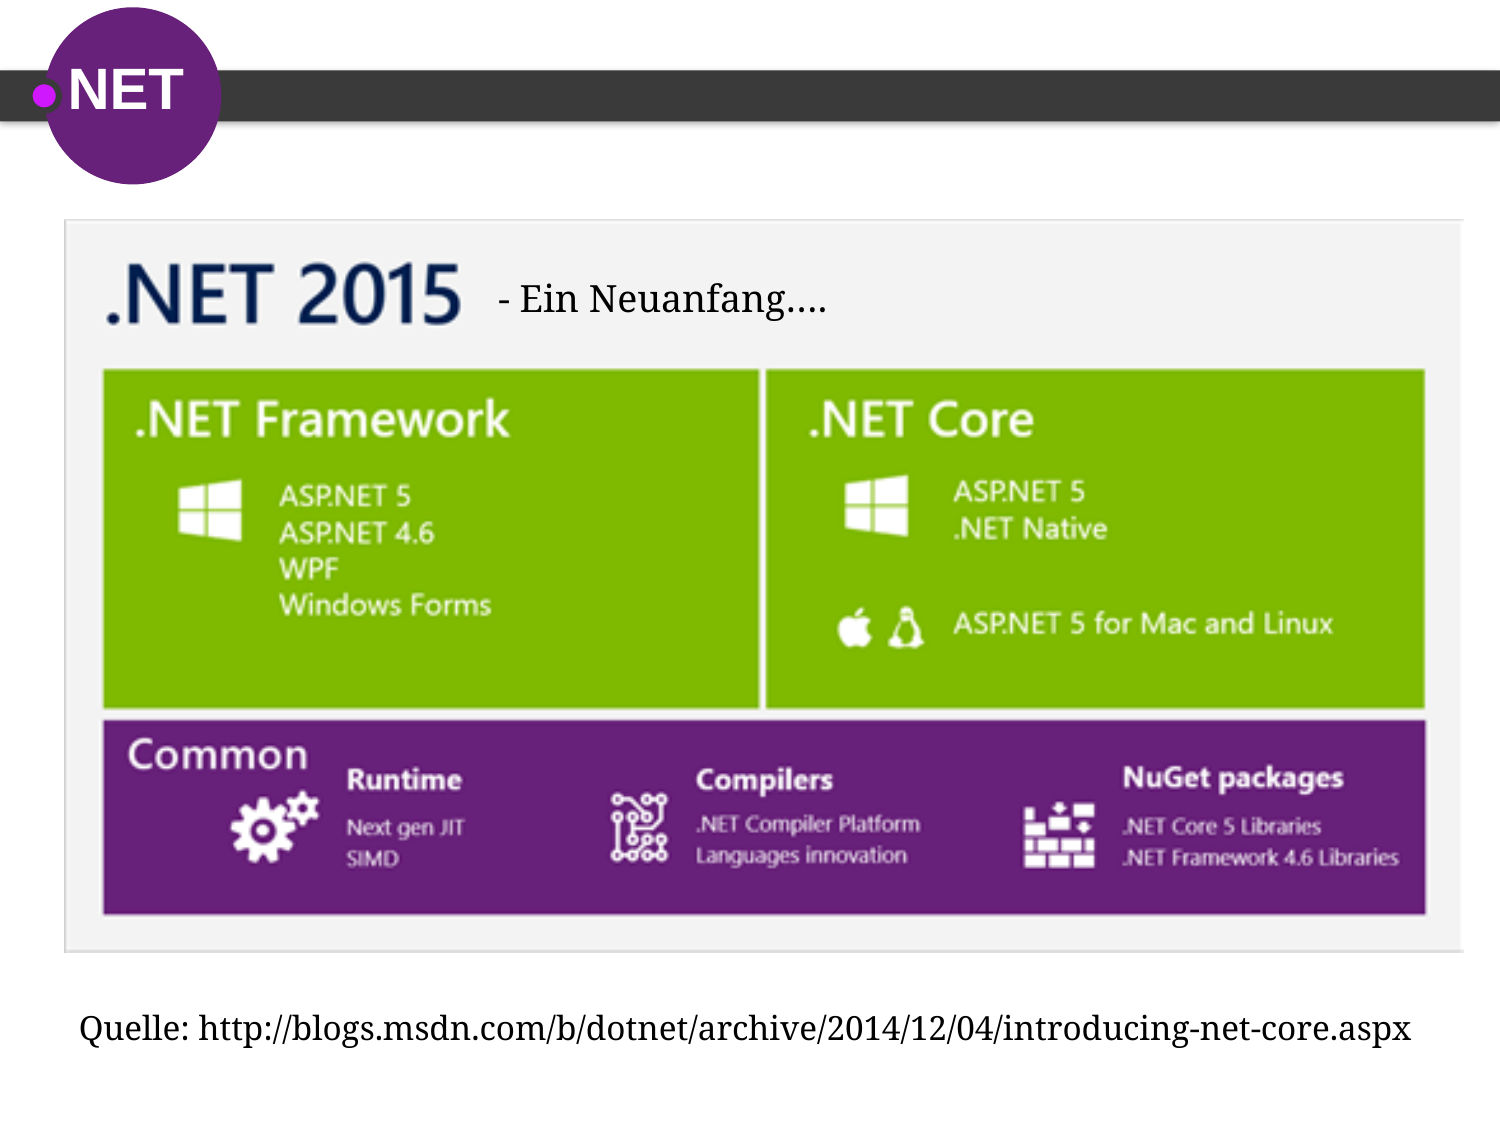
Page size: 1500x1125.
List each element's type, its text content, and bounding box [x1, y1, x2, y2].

text_box Quelle: http://blogs.msdn.com/b/dotnet/archive/2014/12/04/introducing-net-core.aspx [64, 999, 1429, 1055]
picture [64, 219, 1464, 953]
